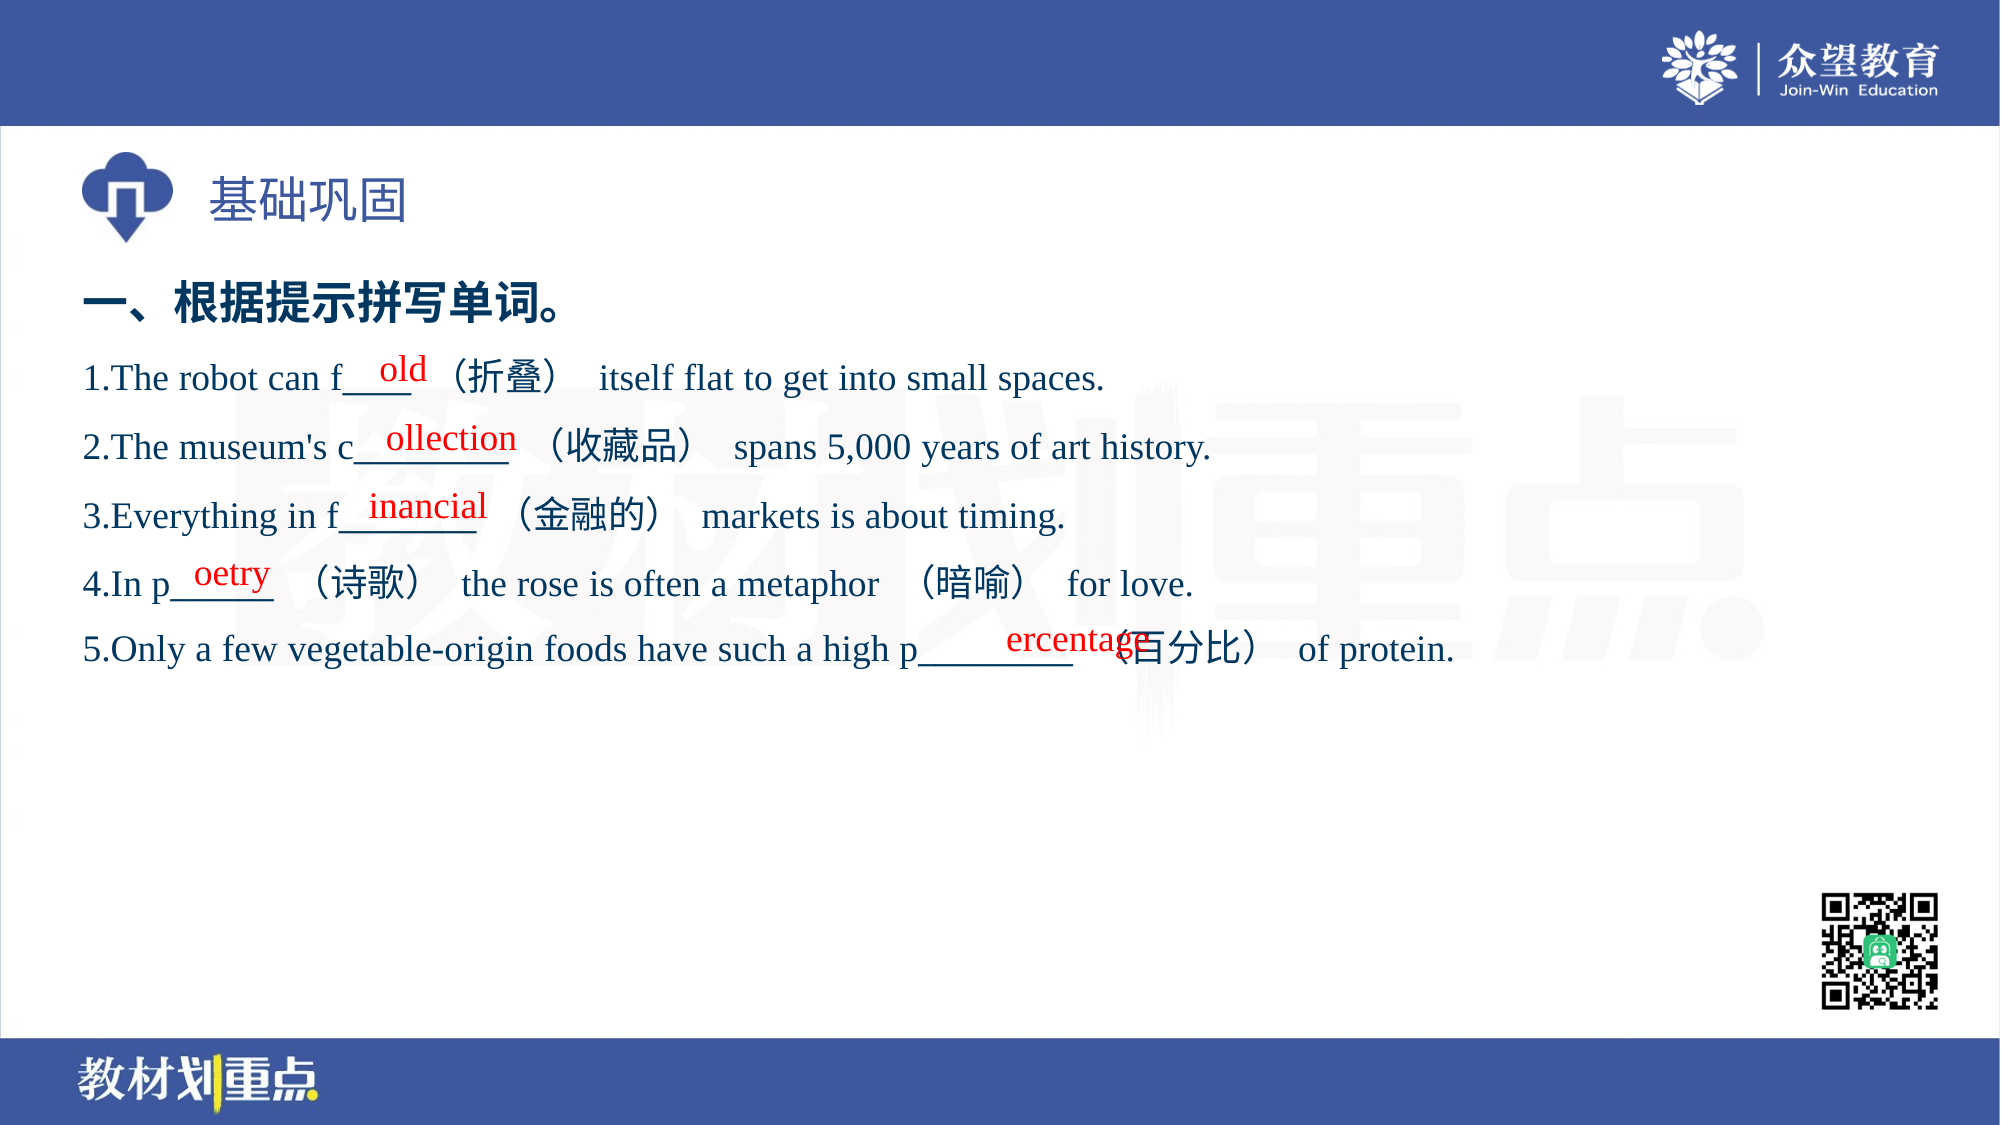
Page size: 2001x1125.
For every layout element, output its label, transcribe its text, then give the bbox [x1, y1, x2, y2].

text_box old [365, 324, 441, 383]
text_box 1.The robot can f____ （折叠） itself flat to get into small spaces. 2.The museum's c_________ （收藏品） spans 5,000 years of art history. 3.Everything in f________ （金融的） markets is about timing. 4.In p______ （诗歌） the rose is often a metaphor （暗喻） for love. 5.Only a few vegetable-origin foods have such a high p_________ （百分比） of protein. [82, 329, 1817, 663]
text_box oetry [180, 528, 285, 587]
text_box inancial [355, 461, 502, 520]
text_box ercentage [992, 593, 1164, 652]
picture [0, 0, 2000, 1125]
text_box 一、根据提示拼写单词。 [82, 247, 1817, 329]
text_box ollection [372, 393, 531, 452]
